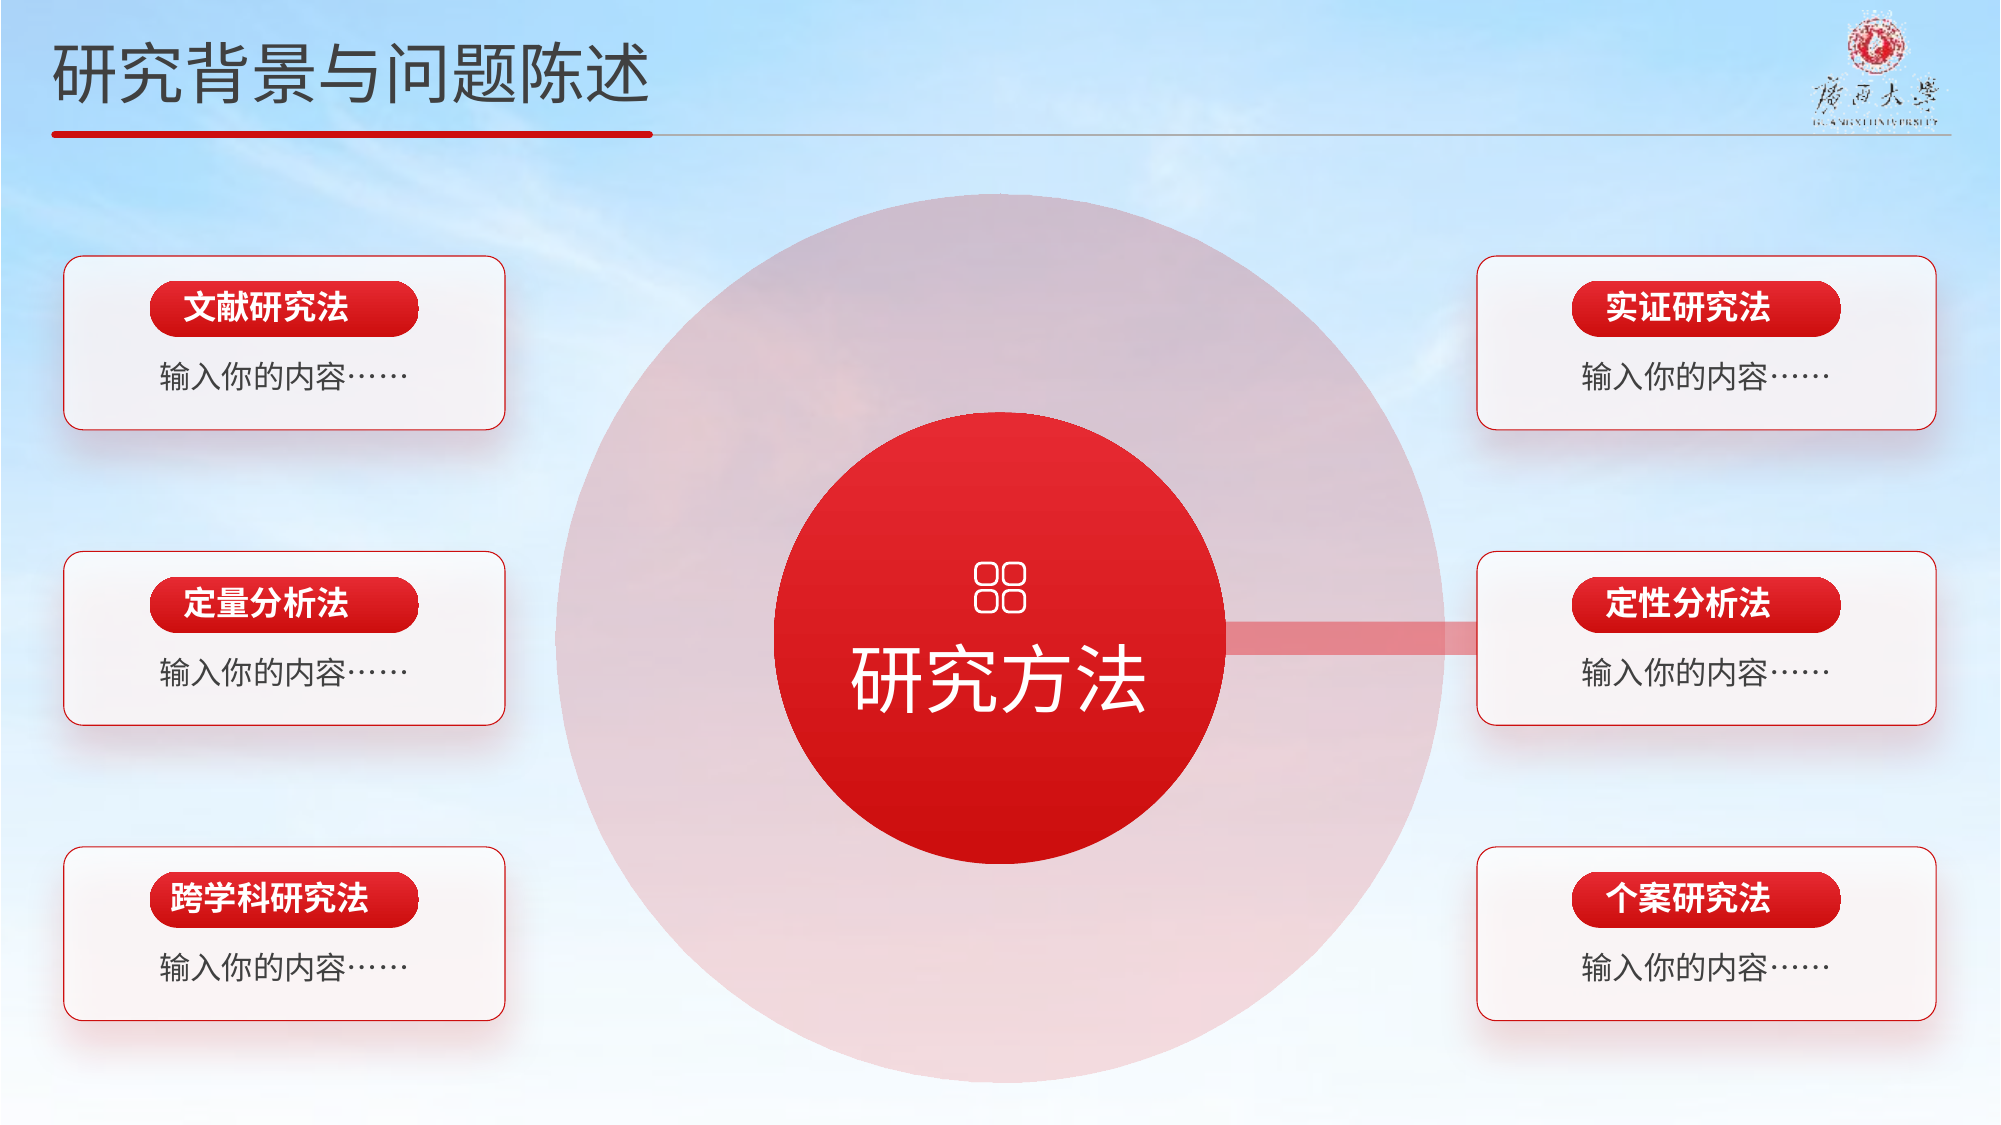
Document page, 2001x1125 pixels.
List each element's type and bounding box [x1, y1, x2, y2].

text_box [504, 345, 905, 932]
text_box [823, 561, 1175, 732]
picture [0, 0, 2000, 1125]
text_box [1077, 345, 1478, 932]
